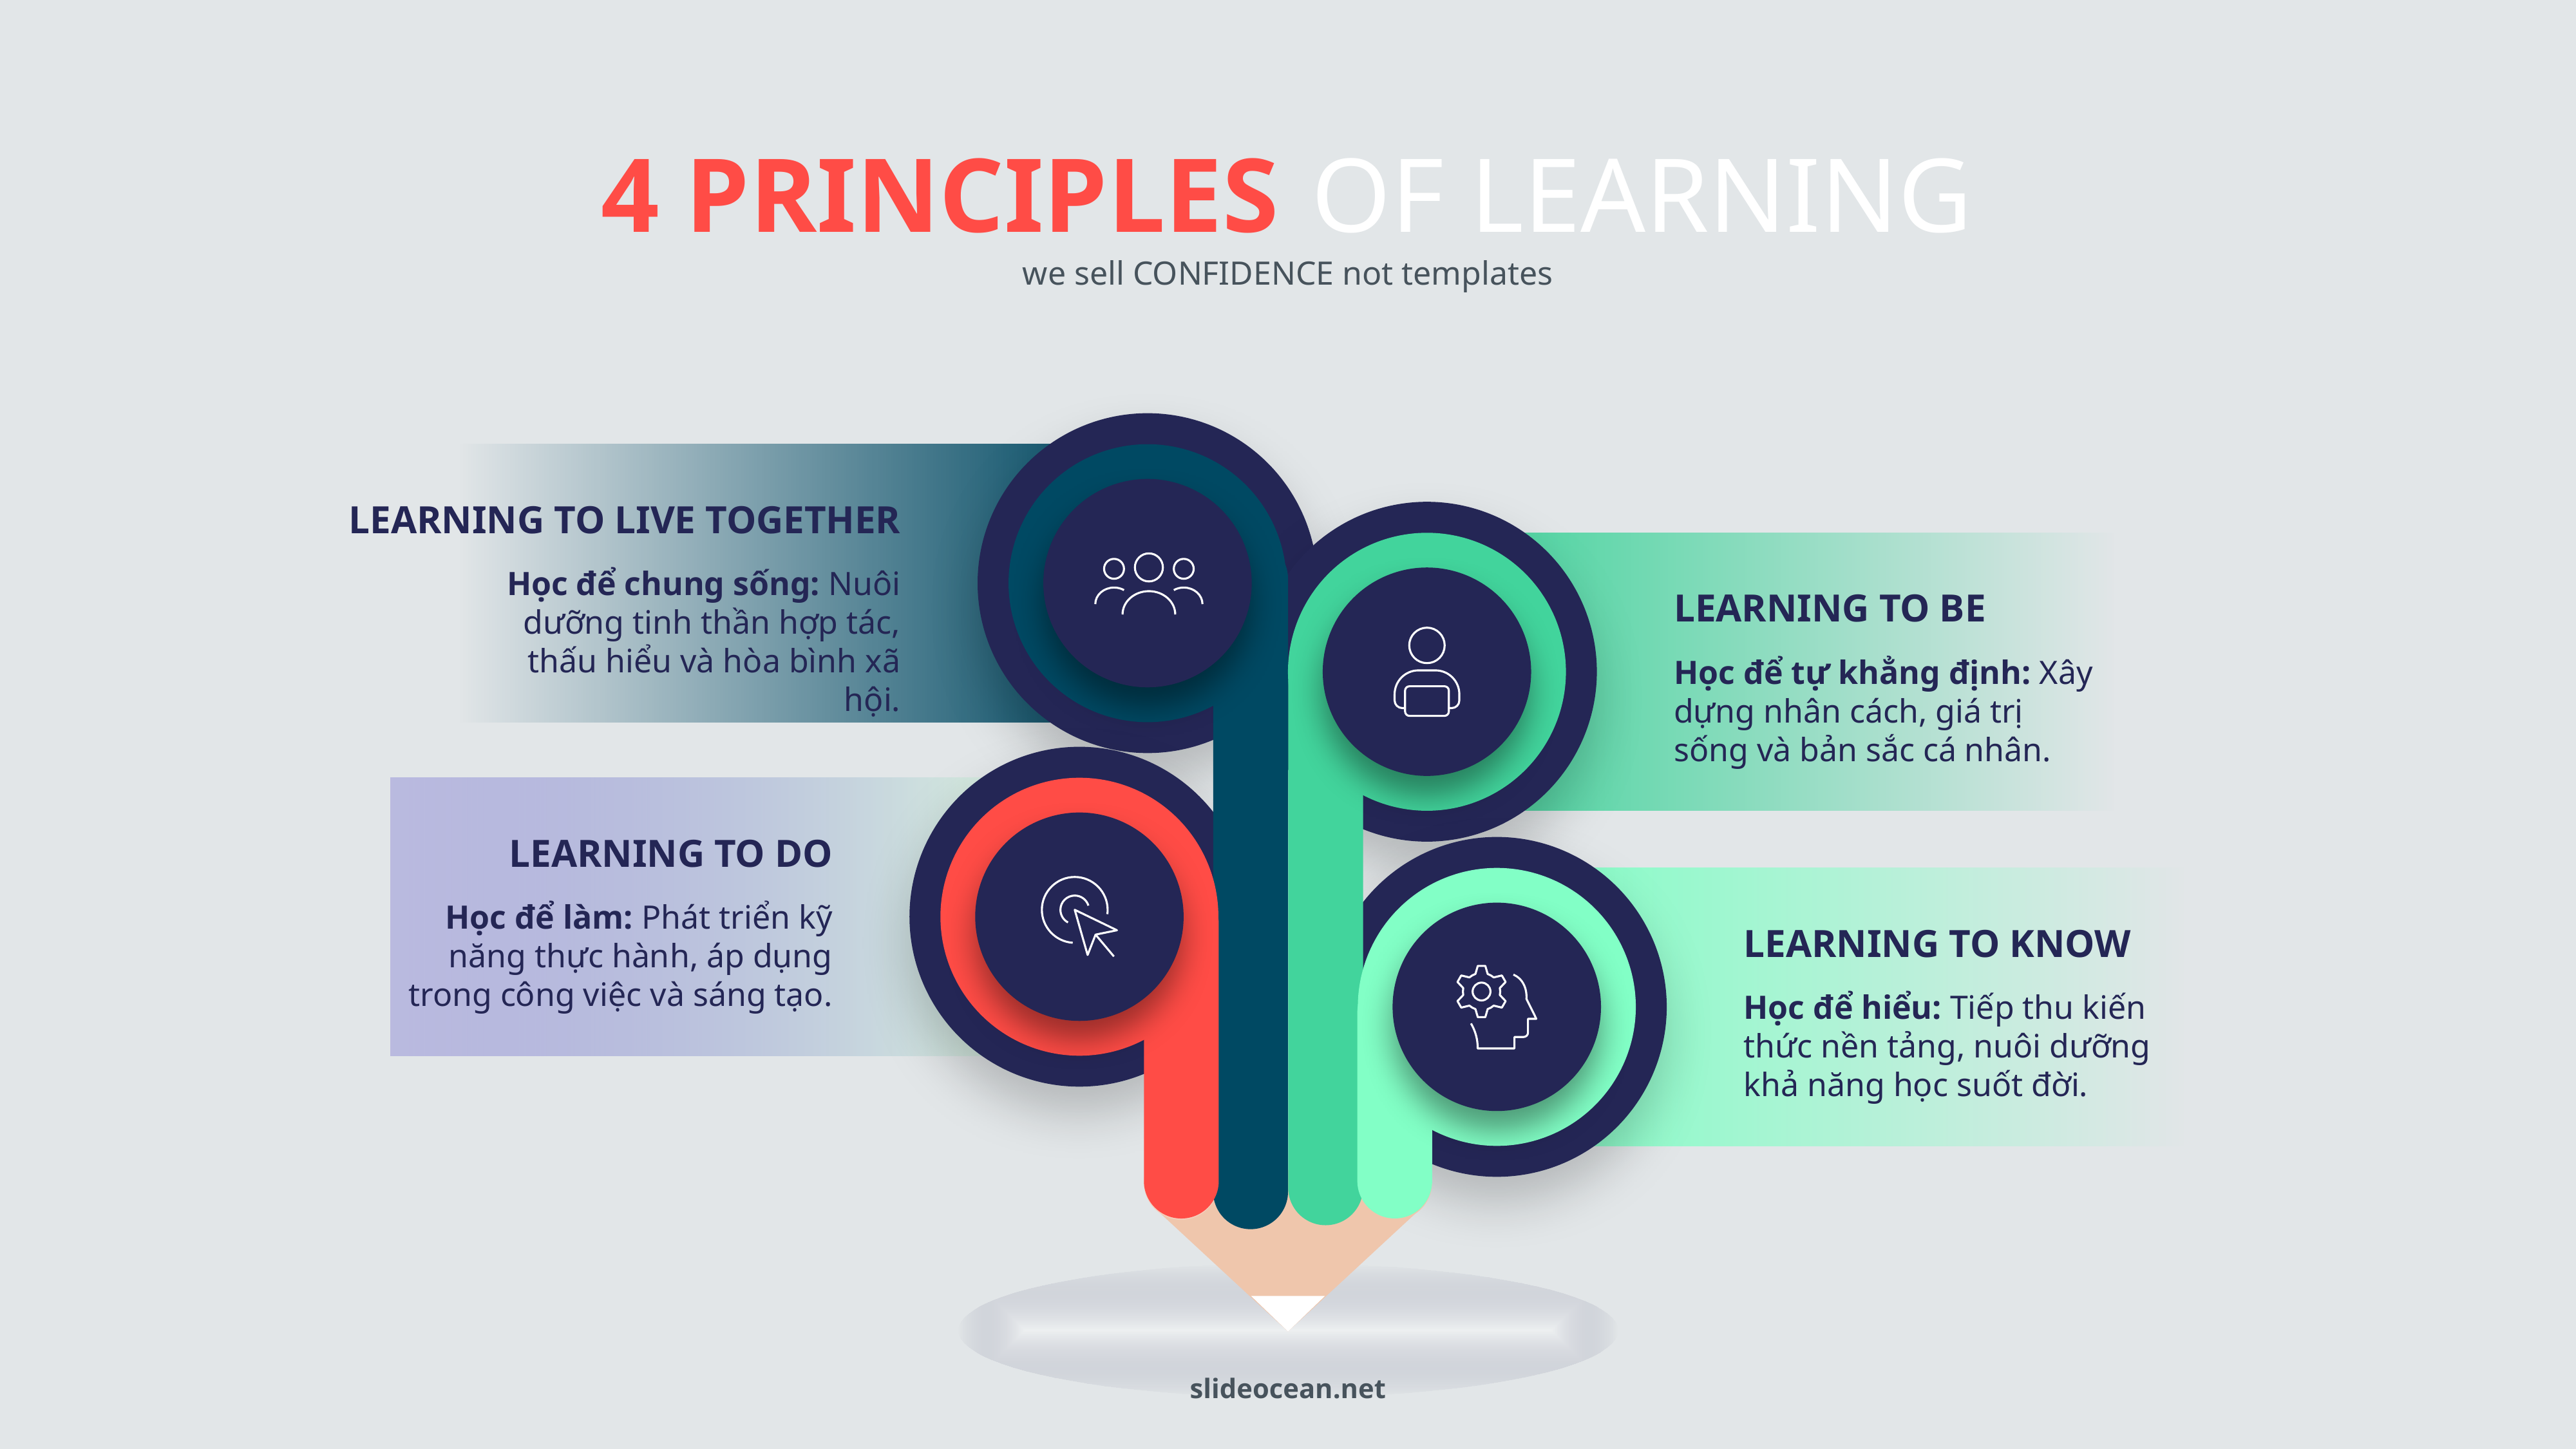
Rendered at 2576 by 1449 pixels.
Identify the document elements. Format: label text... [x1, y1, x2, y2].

text_box [1321, 566, 1533, 777]
text_box [1287, 531, 1567, 780]
text_box [1365, 836, 1668, 1178]
text_box [976, 412, 1313, 754]
text_box [390, 777, 977, 1057]
text_box [1409, 627, 1445, 663]
text_box Học để tự khẳng định: Xây dựng nhân cách, giá trị sống và bản sắc cá nhân. [1664, 647, 2116, 773]
text_box [1122, 591, 1175, 615]
text_box Học để hiểu: Tiếp thu kiến thức nền tảng, nuôi dưỡng khả năng học suốt đời. [1734, 982, 2185, 1108]
text_box [1173, 587, 1203, 605]
text_box [1356, 867, 1637, 1113]
text_box [1391, 902, 1602, 1112]
text_box [1135, 553, 1163, 582]
text_box [1173, 558, 1194, 579]
text_box slideocean.net [1180, 1367, 1396, 1409]
text_box [1007, 443, 1288, 690]
text_box [458, 443, 1045, 723]
text_box [939, 777, 1220, 1027]
text_box LEARNING TO LIVE TOGETHER [322, 491, 911, 545]
text_box [1287, 683, 1365, 1144]
text_box LEARNING TO DO [422, 824, 842, 879]
text_box [974, 811, 1185, 1022]
text_box [908, 746, 1212, 1088]
text_box [1356, 1012, 1434, 1186]
text_box LEARNING TO KNOW [1734, 914, 2187, 969]
text_box [1599, 867, 2186, 1147]
text_box 4 PRINCIPLES [591, 126, 1289, 258]
text_box we sell CONFIDENCE not templates [1013, 247, 1563, 296]
text_box [1457, 965, 1537, 1048]
text_box [1289, 500, 1598, 843]
text_box [1212, 565, 1289, 1144]
text_box [1104, 558, 1124, 579]
text_box [1042, 478, 1253, 688]
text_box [1143, 1144, 1433, 1332]
text_box [956, 1269, 1620, 1395]
text_box [1394, 670, 1460, 716]
text_box OF LEARNING [1302, 126, 1983, 258]
text_box [1530, 532, 2116, 811]
text_box LEARNING TO BE [1664, 579, 2117, 634]
text_box Học để chung sống: Nuôi dưỡng tinh thần hợp tác, thấu hiểu và hòa bình xã hội. [459, 558, 911, 723]
text_box Học để làm: Phát triển kỹ năng thực hành, áp dụng trong công việc và sáng tạo. [391, 892, 842, 1018]
text_box [1041, 876, 1117, 957]
text_box [1095, 587, 1124, 605]
text_box [1142, 922, 1220, 1185]
